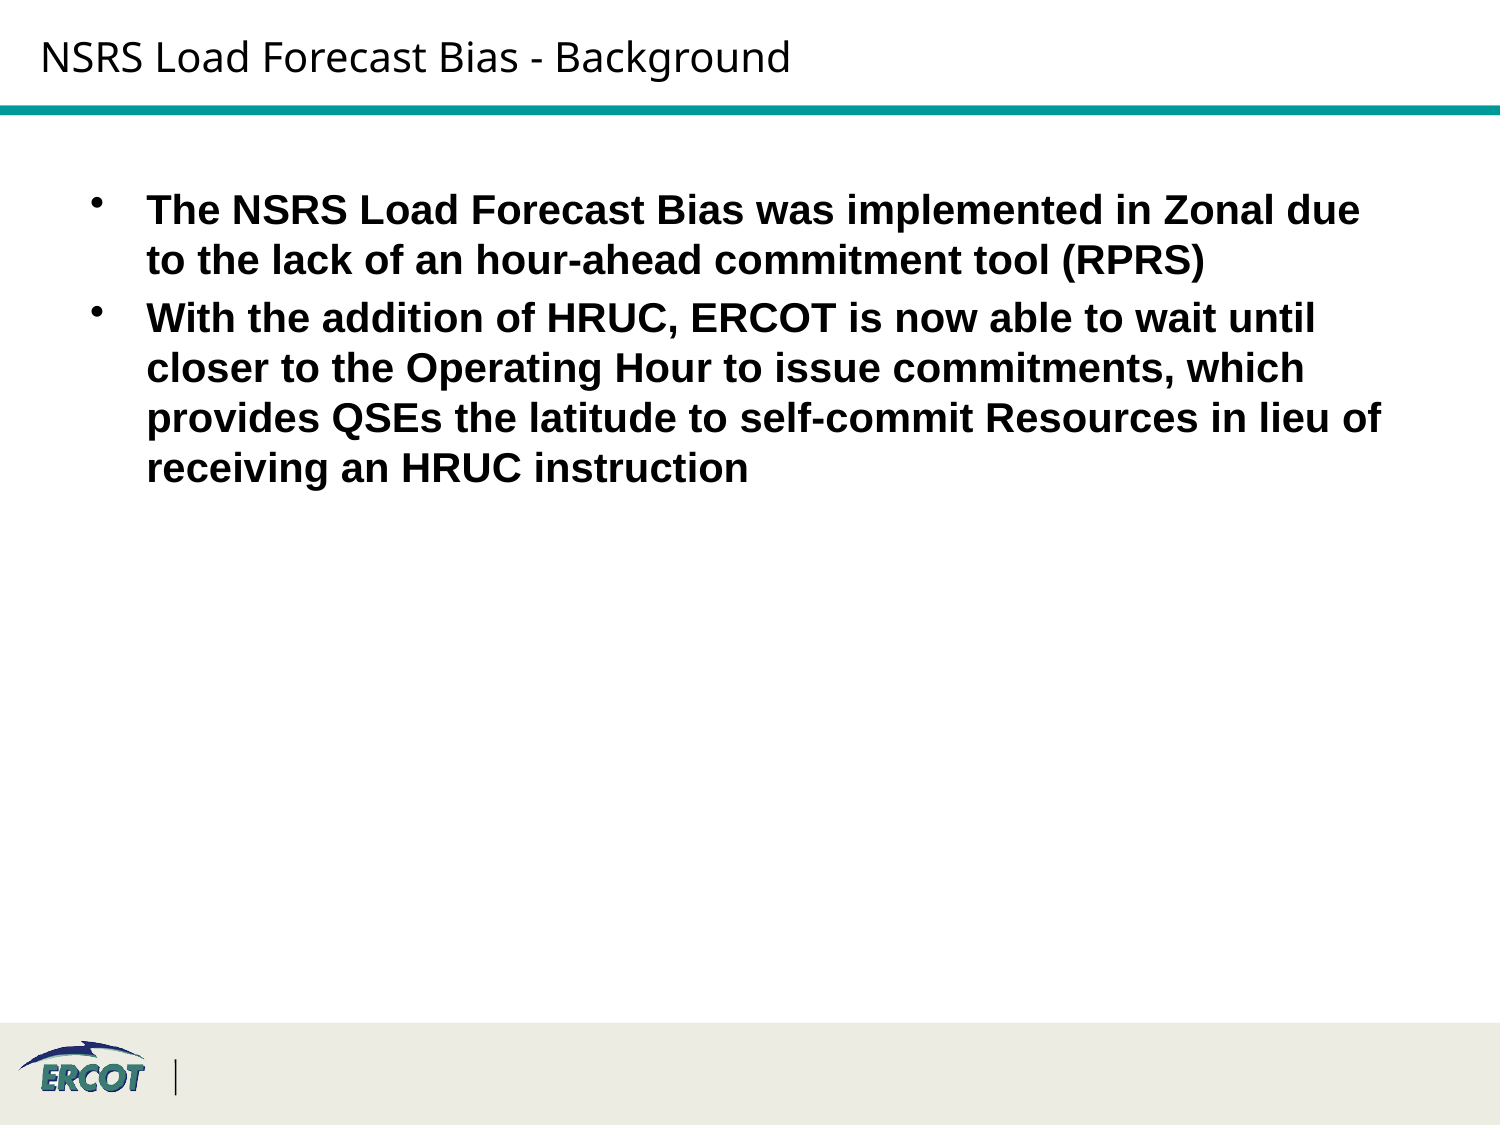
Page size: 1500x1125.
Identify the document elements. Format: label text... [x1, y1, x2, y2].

list The NSRS Load Forecast Bias was implemented in Zonal due to the lack of an hour-ahead commitment tool (RPRS) With the addition of HRUC, ERCOT is now able to wait until closer to the Operating Hour to issue commitments, which provides QSEs the latitude to self-commit Resources in lieu of receiving an HRUC instruction [74, 174, 1426, 951]
title NSRS Load Forecast Bias - Background [24, 0, 1451, 113]
picture [10, 1031, 151, 1111]
